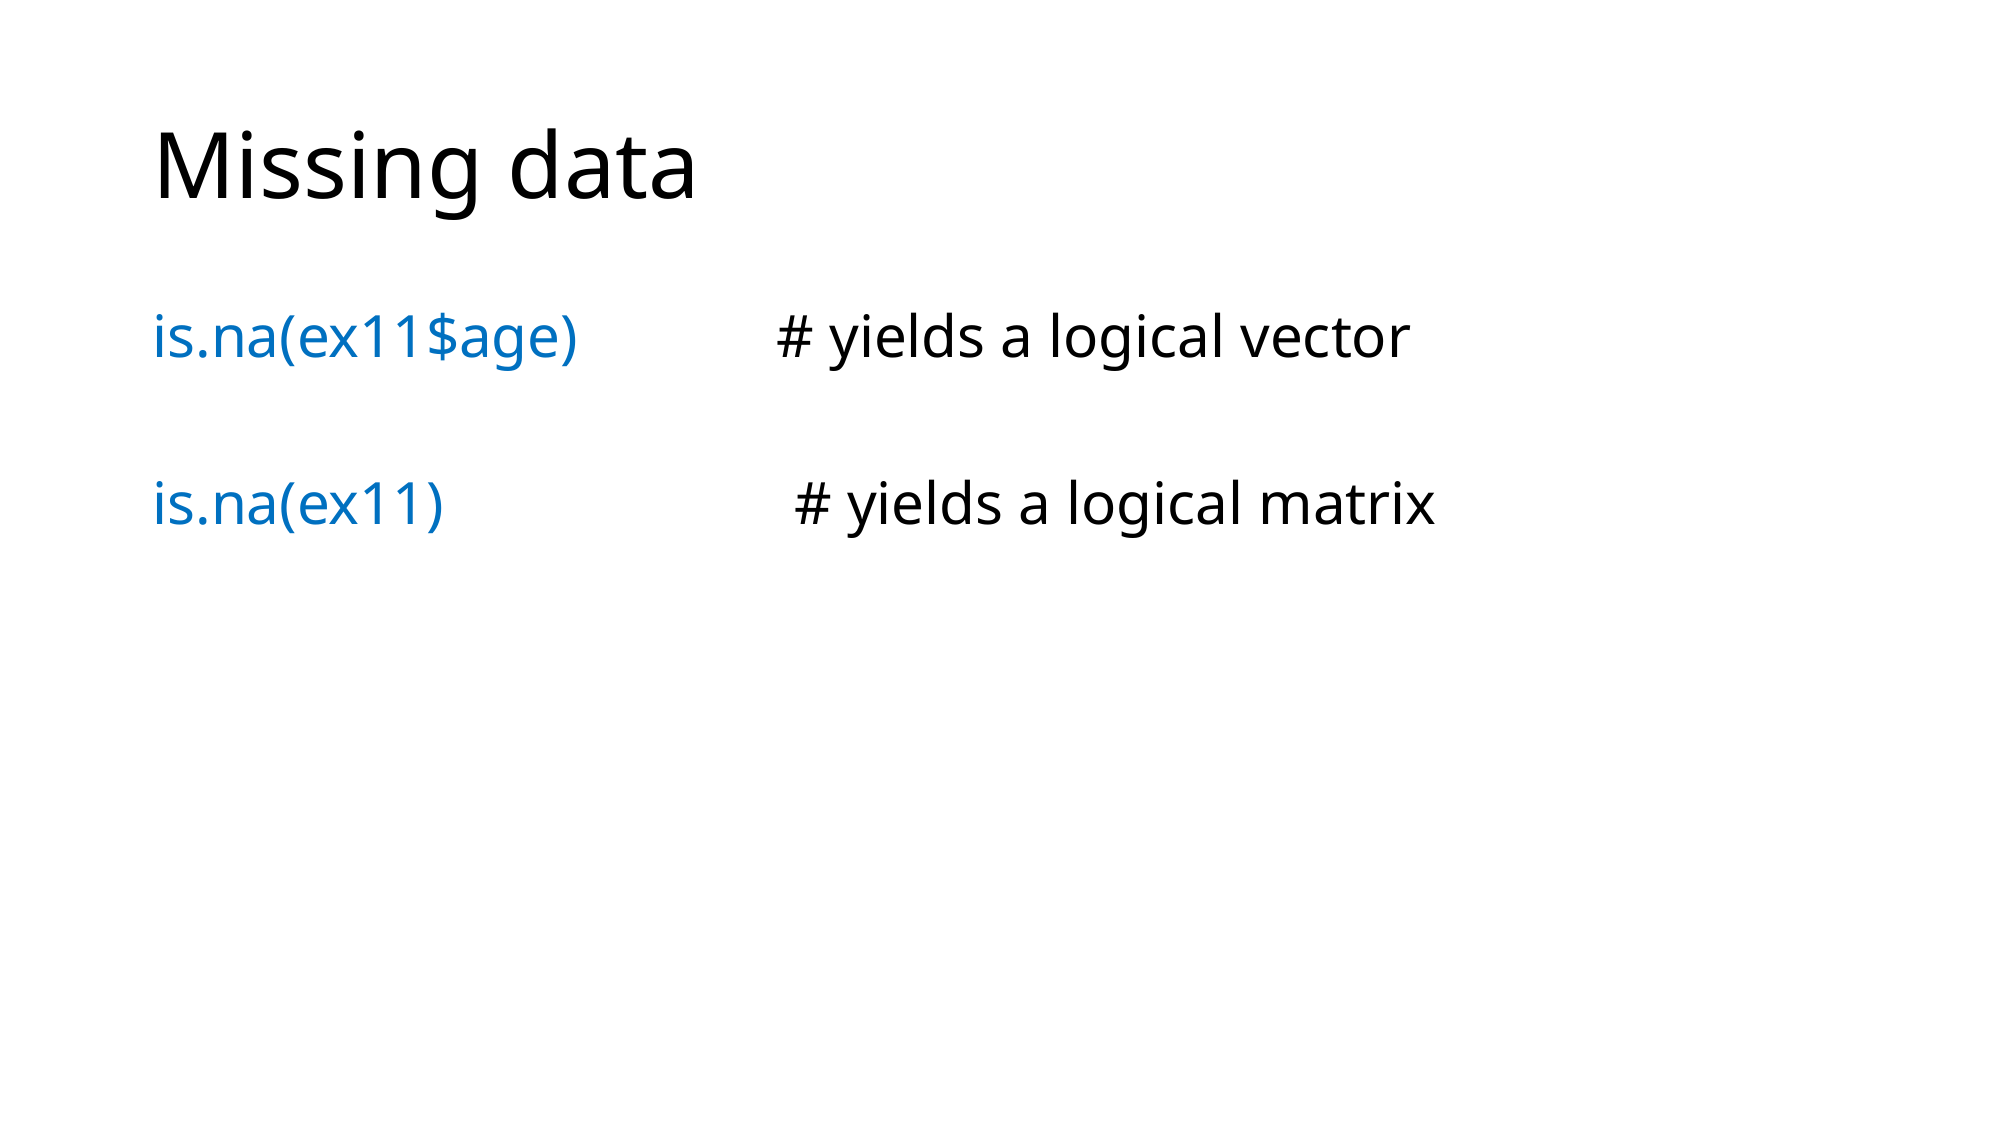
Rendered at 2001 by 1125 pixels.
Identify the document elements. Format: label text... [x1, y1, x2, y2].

list is.na(ex11$age) # yields a logical vector is.na(ex11) # yields a logical matrix [137, 299, 1863, 1014]
title Missing data [137, 59, 1863, 278]
